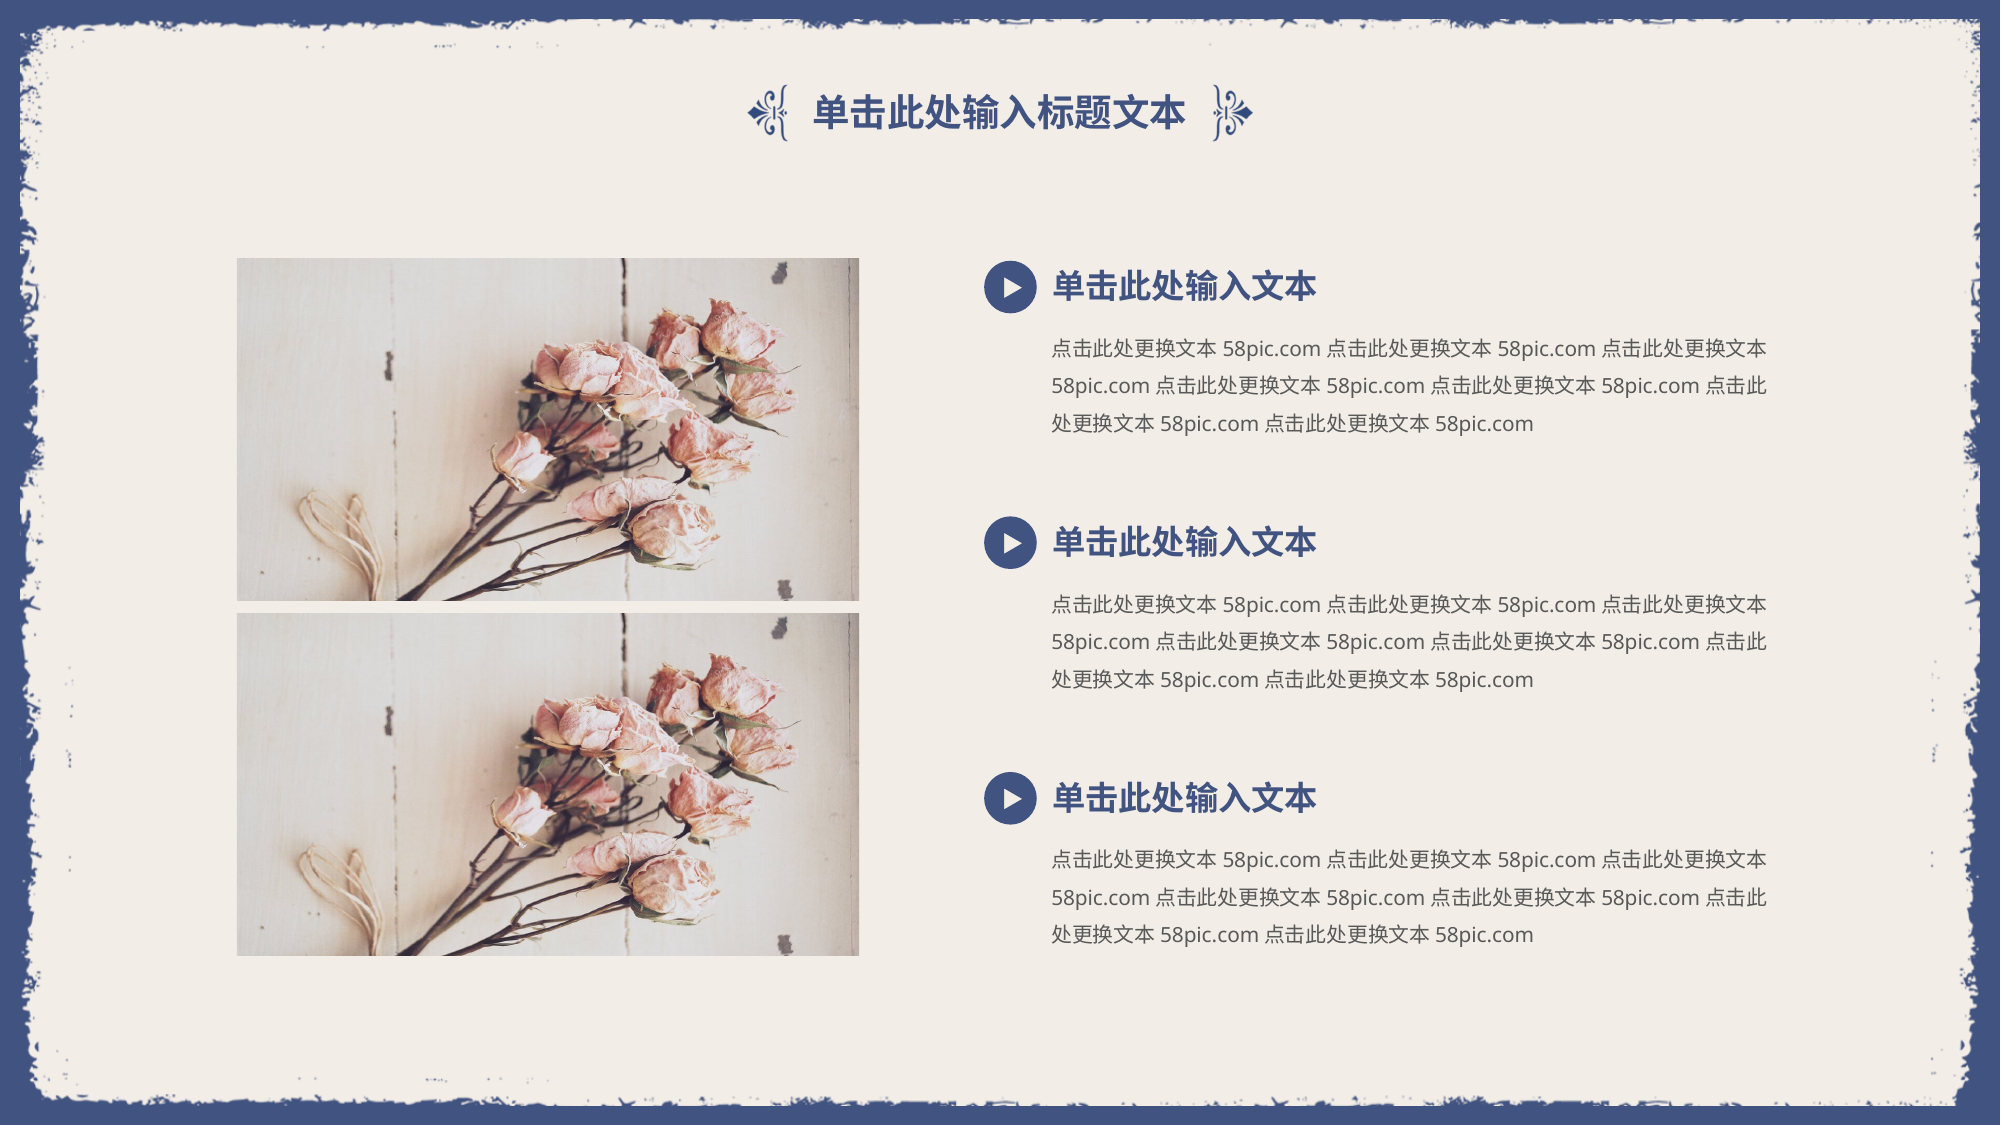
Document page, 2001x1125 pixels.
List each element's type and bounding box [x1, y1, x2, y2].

picture [738, 93, 796, 134]
text_box [0, 6, 2000, 1119]
picture [1204, 93, 1262, 134]
